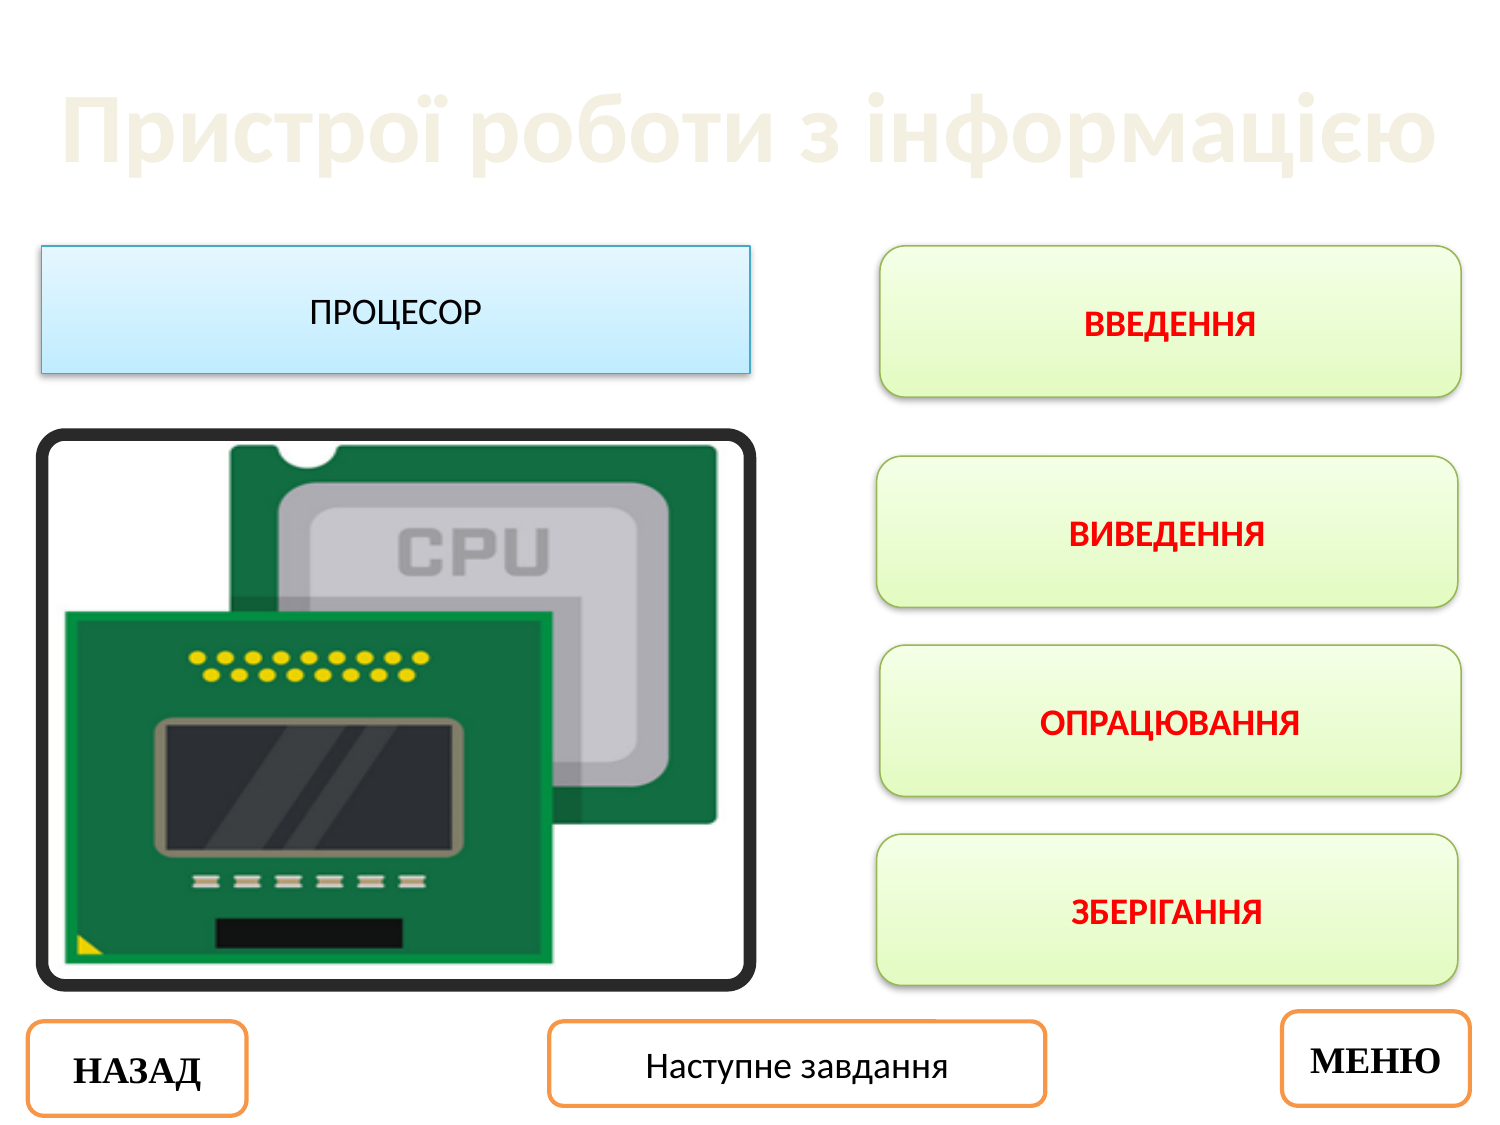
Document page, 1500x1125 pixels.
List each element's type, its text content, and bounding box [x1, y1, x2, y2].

text_box ЗБЕРІГАННЯ [875, 833, 1459, 987]
picture [41, 434, 751, 986]
text_box МЕНЮ [1279, 1009, 1472, 1108]
text_box Наступне завдання [547, 1019, 1048, 1108]
text_box ВВЕДЕННЯ [879, 245, 1462, 398]
footer Ведмідська Наталія Миколаївна [512, 1042, 988, 1103]
text_box НАЗАД [25, 1019, 249, 1118]
text_box ОПРАЦЮВАННЯ [879, 644, 1462, 798]
text_box ПРОЦЕСОР [41, 245, 751, 374]
text_box Пристрої роботи з інформацією [45, 54, 1455, 190]
text_box ВИВЕДЕННЯ [875, 455, 1459, 609]
